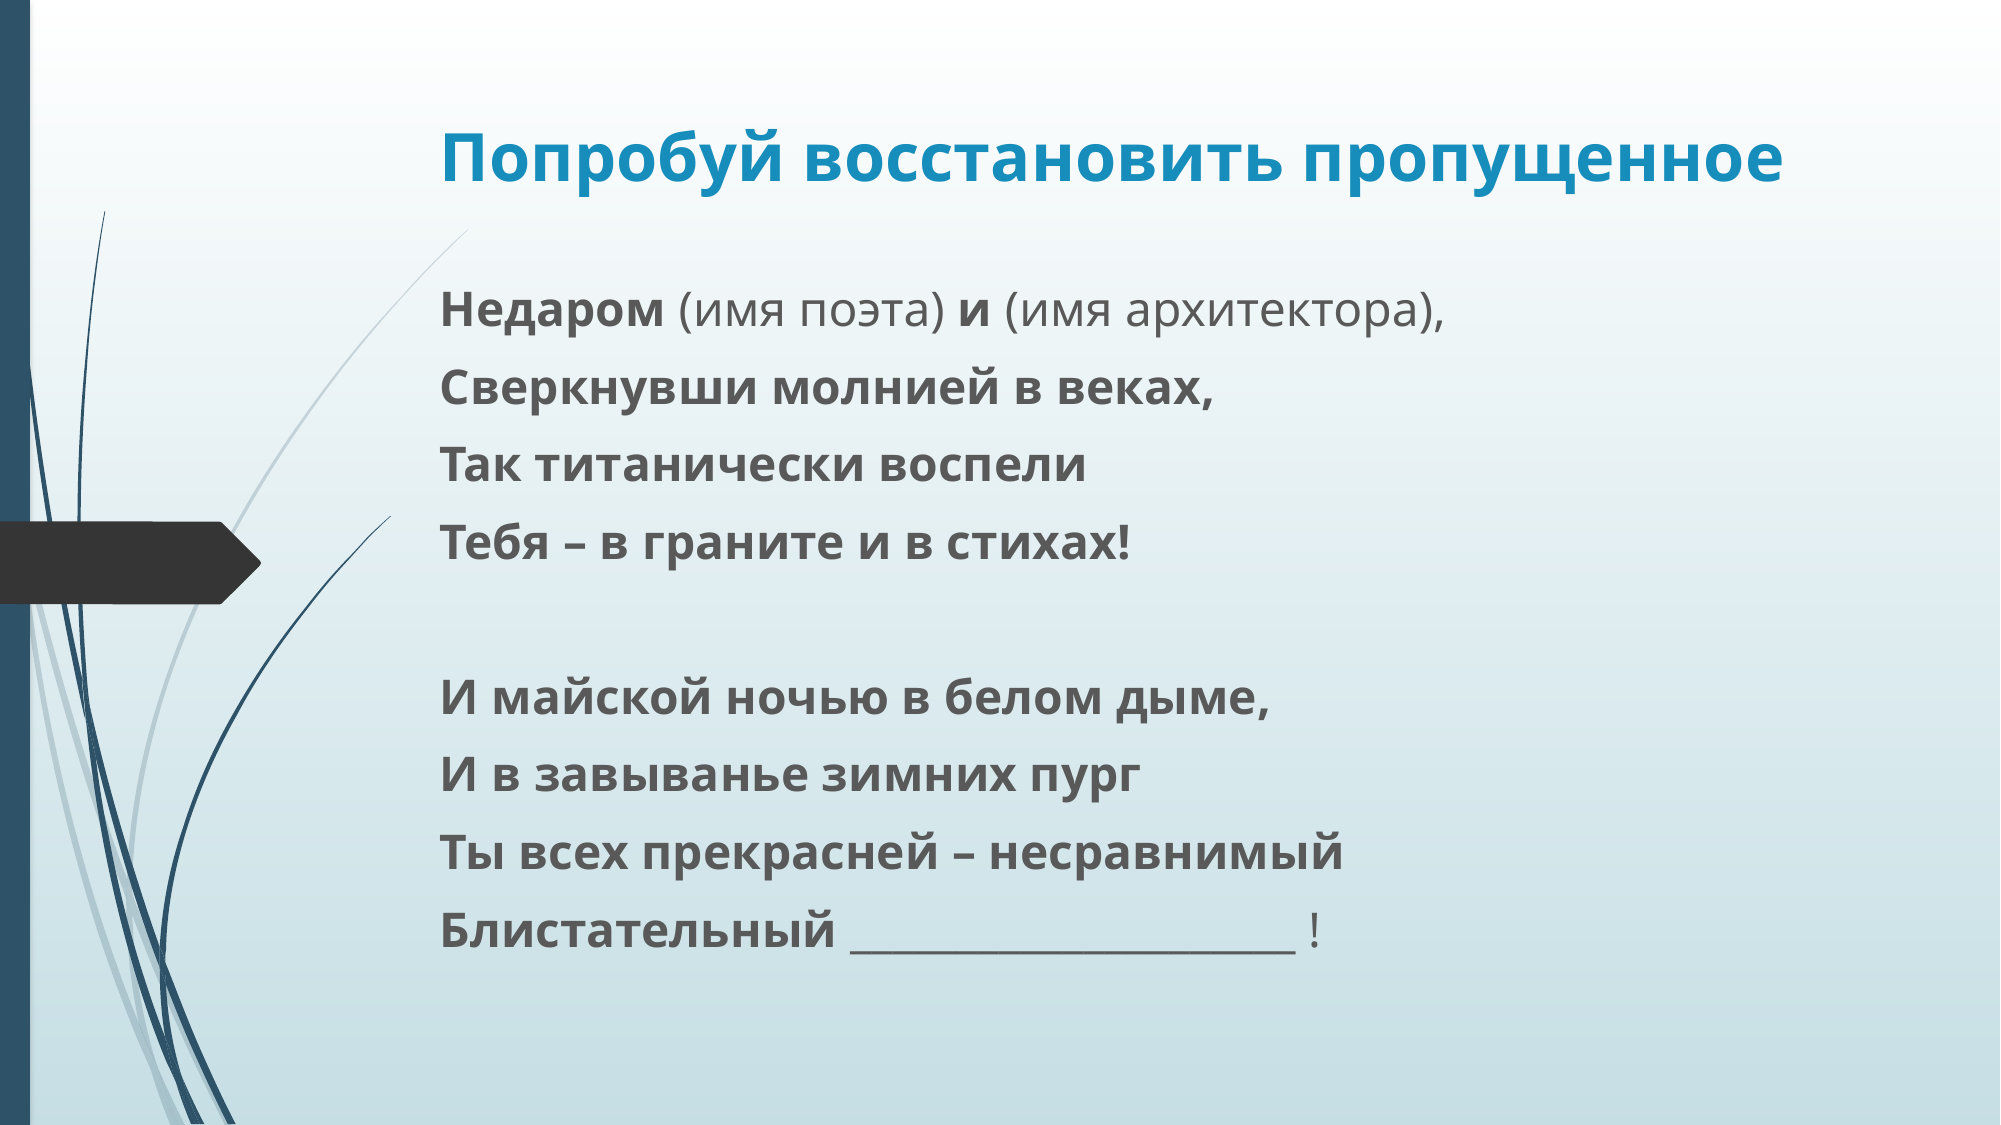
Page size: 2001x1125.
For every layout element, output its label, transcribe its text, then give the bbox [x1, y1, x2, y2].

list Недаром (имя поэта) и (имя архитектора), Сверкнувши молнией в веках, Так титанически воспели Тебя – в граните и в стихах! И майской ночью в белом дыме, И в завыванье зимних пург Ты всех прекрасней – несравнимый Блистательный _____________________ ! [424, 271, 1888, 970]
title Попробуй восстановить пропущенное [424, 99, 1888, 210]
